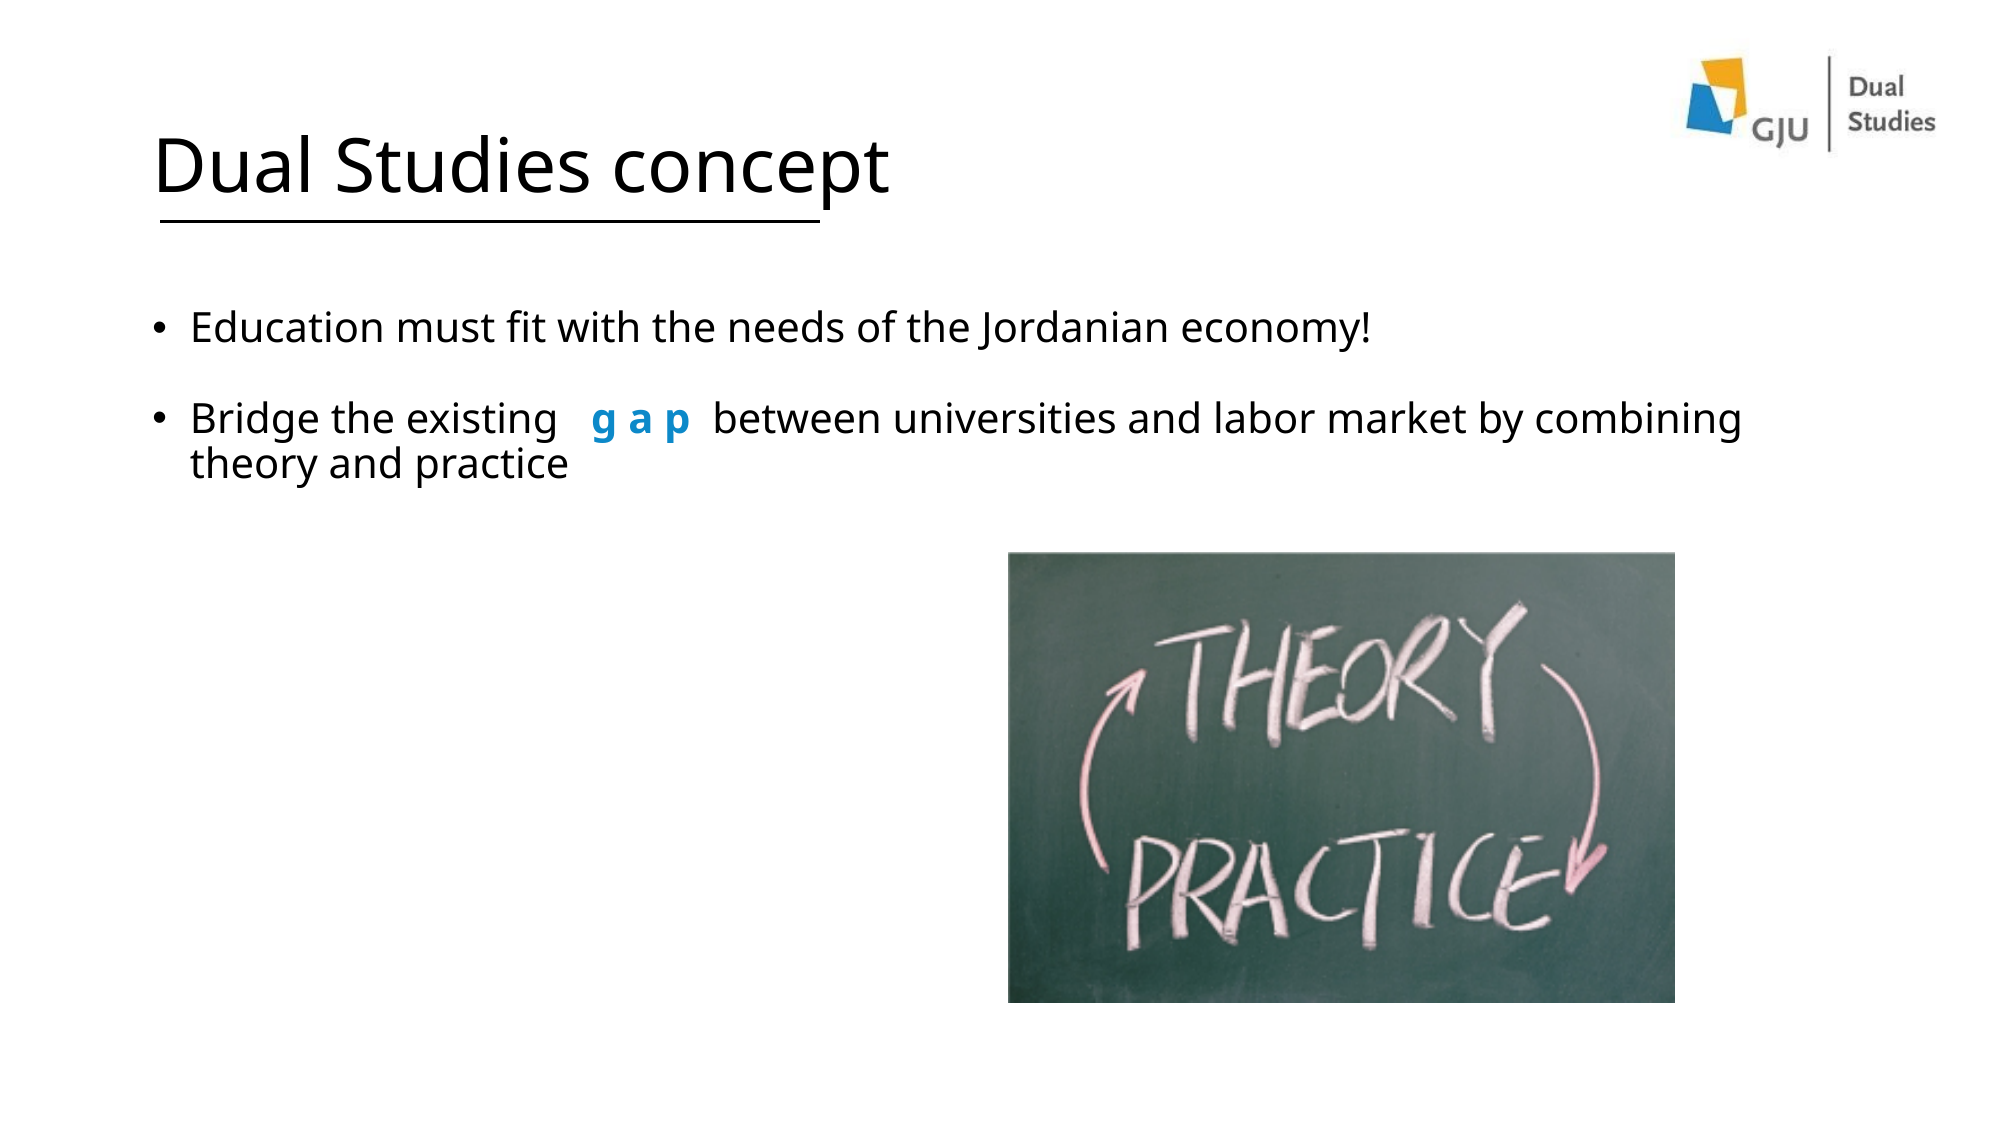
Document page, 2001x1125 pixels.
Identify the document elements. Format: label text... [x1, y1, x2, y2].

list Education must fit with the needs of the Jordanian economy! Bridge the existing g a p between universities and labor market by combining theory and practice [137, 299, 1863, 1014]
title Dual Studies concept [137, 59, 1863, 278]
picture [1651, 0, 2000, 209]
picture [1008, 552, 1675, 1003]
